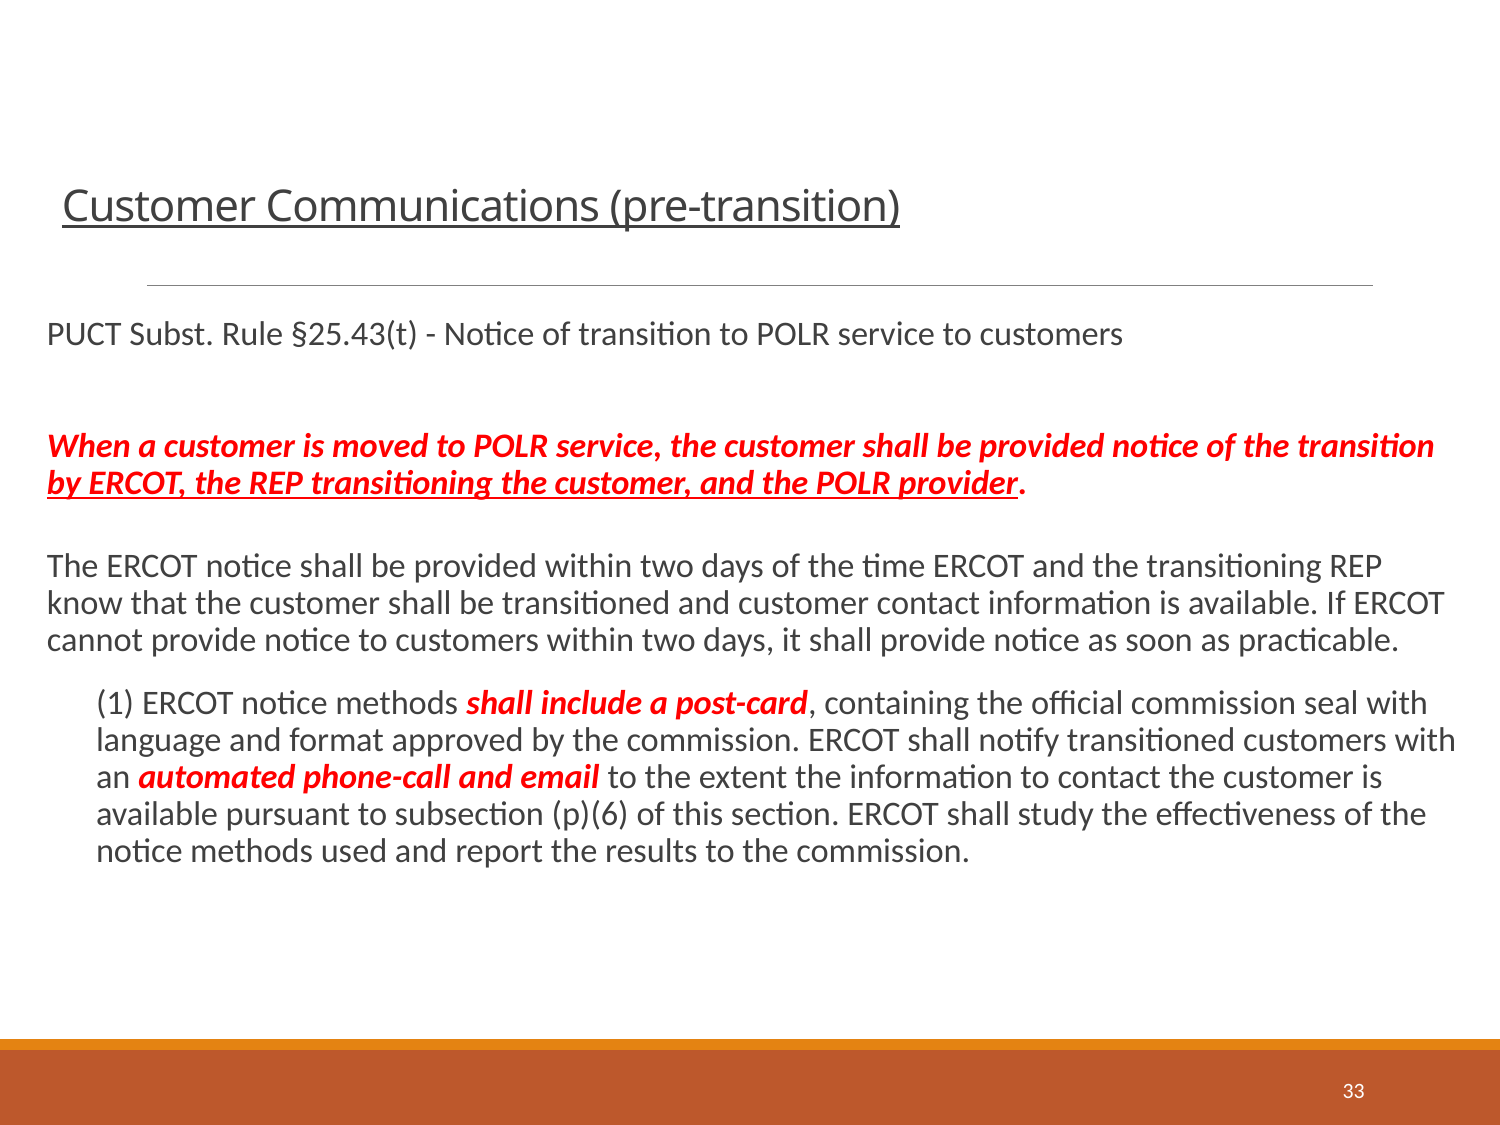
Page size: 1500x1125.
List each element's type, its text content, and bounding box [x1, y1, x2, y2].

slide_number 33 [1218, 1059, 1380, 1120]
list PUCT Subst. Rule §25.43(t) - Notice of transition to POLR service to customers When a customer is moved to POLR service, the customer shall be provided notice of the transition by ERCOT, the REP transitioning the customer, and the POLR provider. The ERCOT notice shall be provided within two days of the time ERCOT and the transitioning REP know that the customer shall be transitioned and customer contact information is available. If ERCOT cannot provide notice to customers within two days, it shall provide notice as soon as practicable. (1) ERCOT notice methods shall include a post-card, containing the official commission seal with language and format approved by the commission. ERCOT shall notify transitioned customers with an automated phone-call and email to the extent the information to contact the customer is available pursuant to subsection (p)(6) of this section. ERCOT shall study the effectiveness of the notice methods used and report the results to the commission. [46, 238, 1463, 938]
title Customer Communications (pre-transition) [46, 159, 1425, 238]
